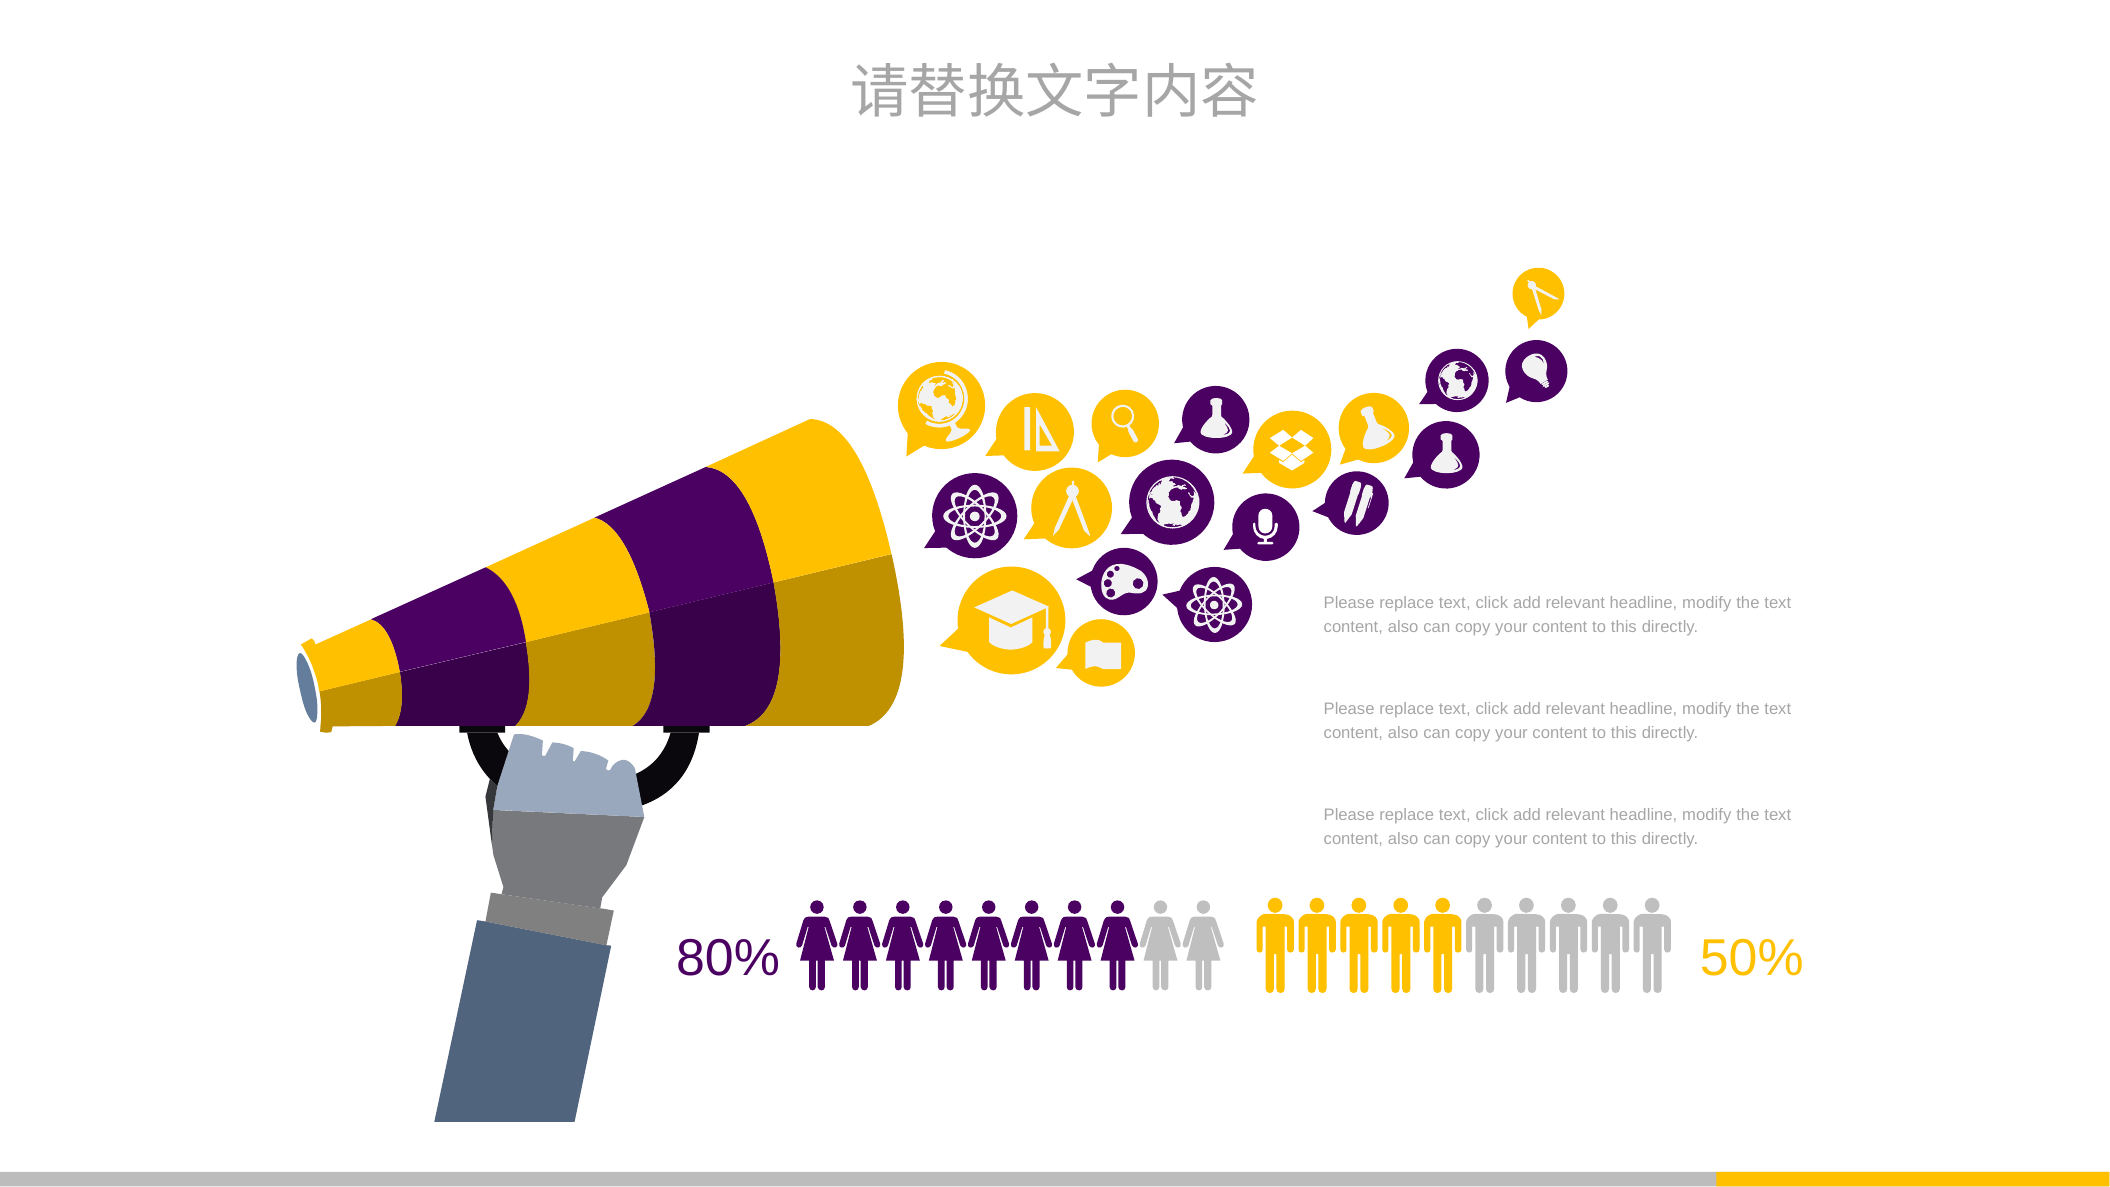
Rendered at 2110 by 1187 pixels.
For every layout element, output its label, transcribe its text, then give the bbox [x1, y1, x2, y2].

text_box 50% [1699, 911, 1805, 986]
text_box 请替换文字内容 [820, 32, 1289, 124]
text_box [795, 900, 1225, 991]
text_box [1256, 897, 1671, 994]
text_box Please replace text, click add relevant headline, modify the text content, also can copy your content to this directly. [1323, 693, 1826, 742]
text_box Please replace text, click add relevant headline, modify the text content, also can copy your content to this directly. [1569, 587, 1826, 636]
text_box Please replace text, click add relevant headline, modify the text content, also can copy your content to this directly. [1323, 799, 1826, 848]
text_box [884, 267, 1569, 687]
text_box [296, 419, 914, 1122]
